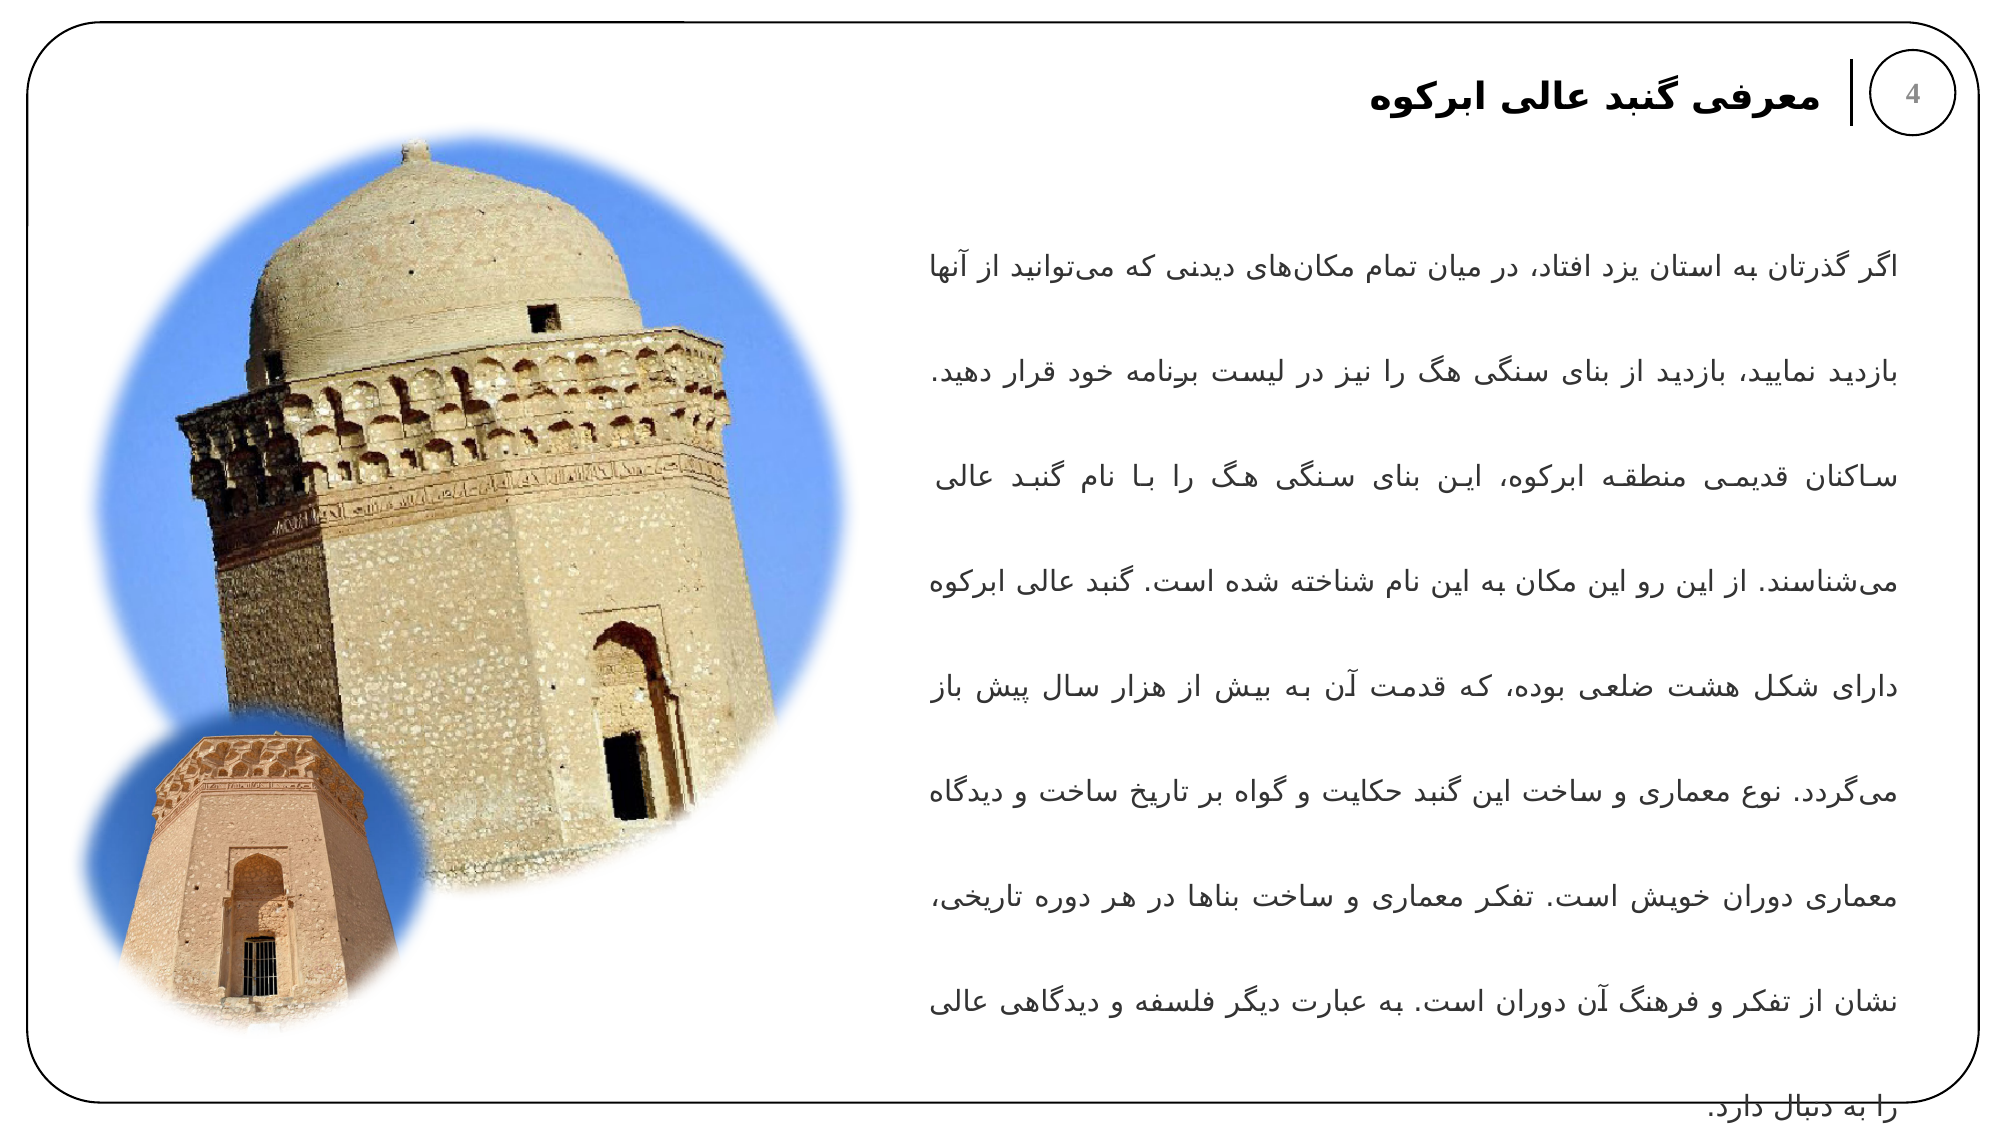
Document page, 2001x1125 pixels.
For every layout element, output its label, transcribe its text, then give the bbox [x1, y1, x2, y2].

text_box اگر گذرتان به استان یزد افتاد، در میان تمام مکان‌های دیدنی که می‌توانید از آنها بازدید نمایید، بازدید از بنای سنگی هگ را نیز در لیست برنامه خود قرار دهید. ساکنان قدیمی منطقه ابرکوه، این بنای سنگی هگ را با نام گنبد عالی می‌شناسند. از این رو این مکان به این نام شناخته شده است. گنبد عالی ابرکوه دارای شکل هشت ضلعی بوده، که قدمت آن به بیش از هزار سال پیش باز می‌گردد. نوع معماری و ساخت این گنبد حکایت و گواه بر تاریخ ساخت و دیدگاه معماری دوران خویش است. تفکر معماری و ساخت بناها در هر دوره تاریخی، نشان از تفکر و فرهنگ آن دوران است. به عبارت دیگر فلسفه و دیدگاهی عالی را به دنبال دارد. [913, 170, 1914, 1125]
text_box معرفی گنبد عالی ابرکوه [1127, 64, 1837, 125]
picture [66, 120, 861, 1041]
slide_number 4 [1879, 62, 1947, 122]
